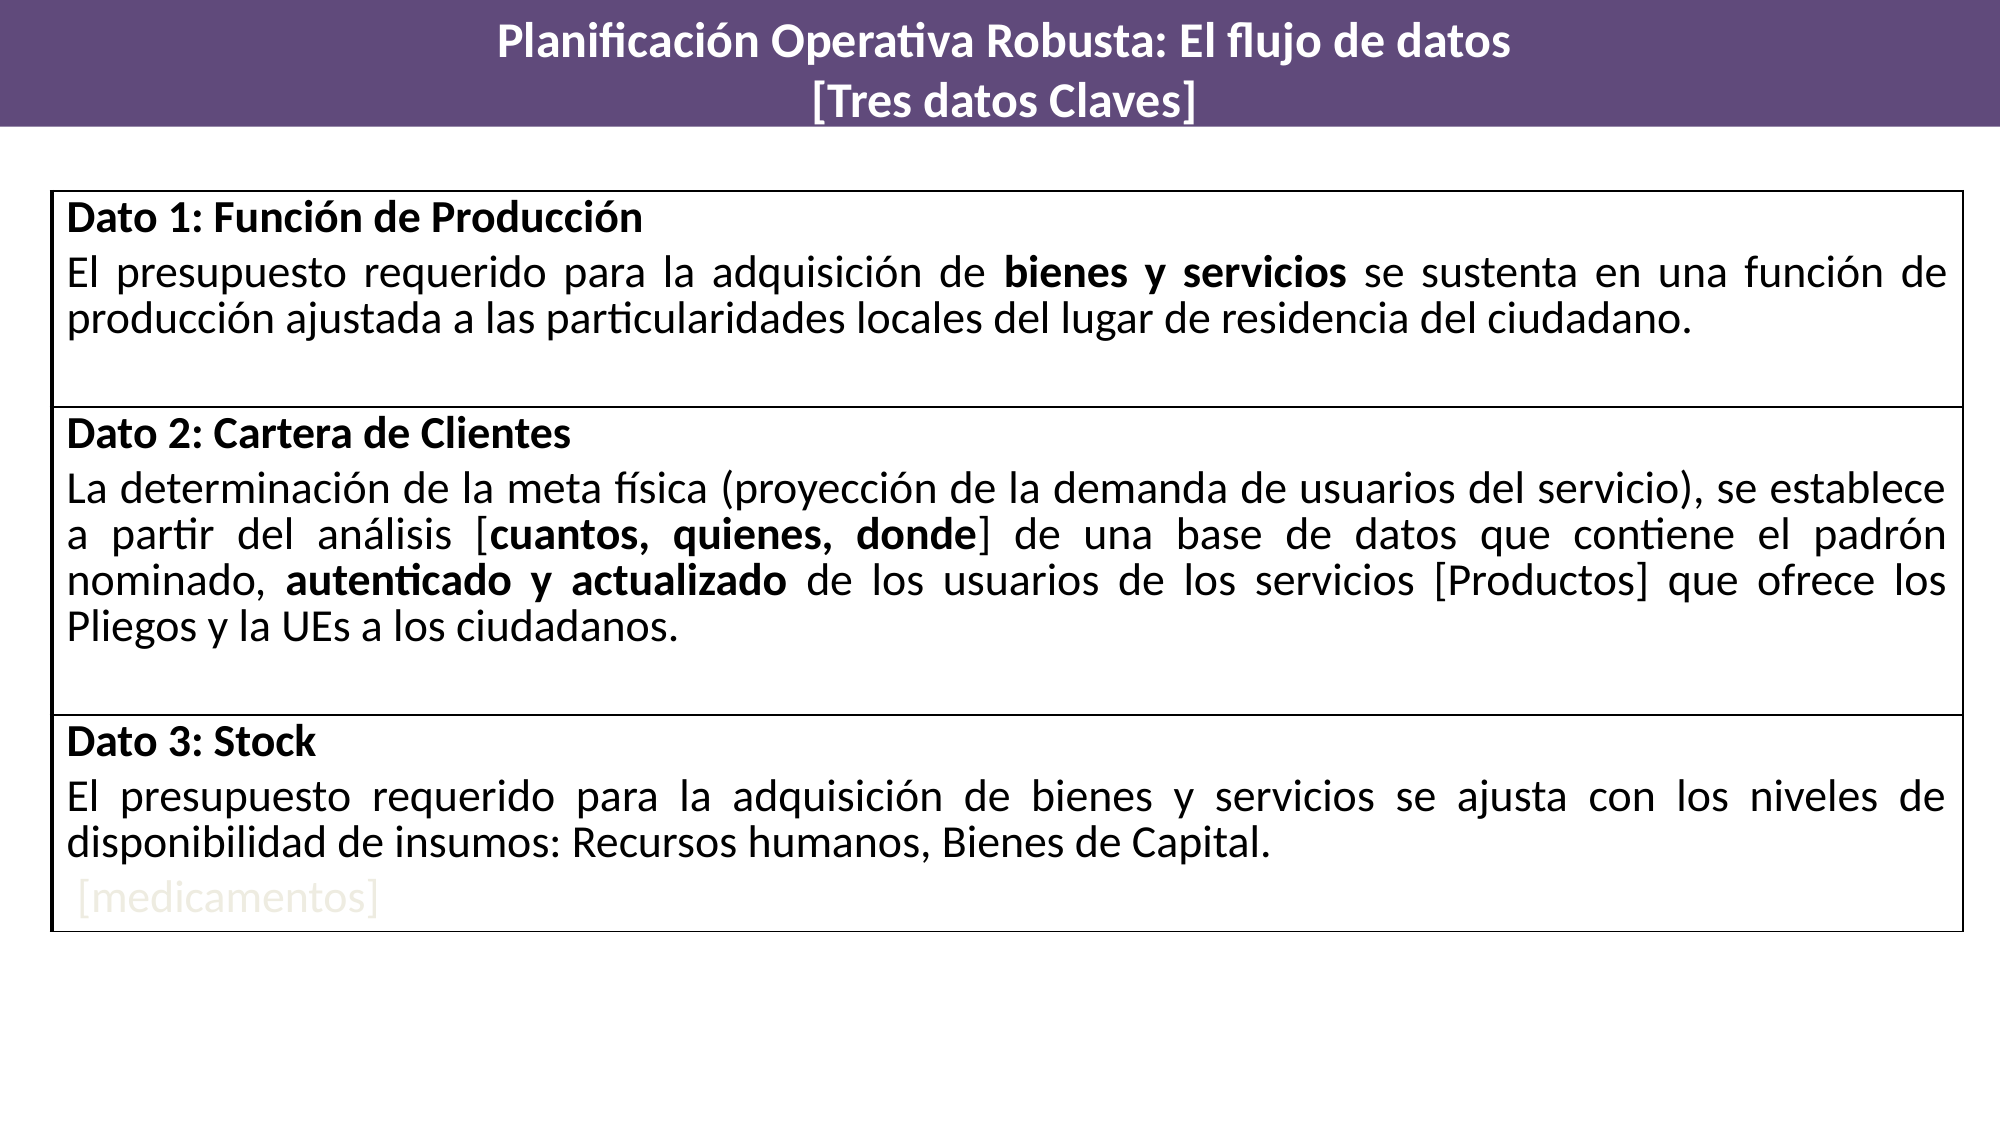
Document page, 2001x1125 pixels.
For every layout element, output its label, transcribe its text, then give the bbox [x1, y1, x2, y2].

table_header Dato 1: Función de Producción El presupuesto requerido para la adquisición de bienes y servicios se sustenta en una función de producción ajustada a las particularidades locales del lugar de residencia del ciudadano. [54, 192, 1962, 406]
text_box [1814, 0, 2000, 127]
table_cell Dato 2: Cartera de Clientes La determinación de la meta física (proyección de la demanda de usuarios del servicio), se establece a partir del análisis [cuantos, quienes, donde] de una base de datos que contiene el padrón nominado, autenticado y actualizado de los usuarios de los servicios [Productos] que ofrece los Pliegos y la UEs a los ciudadanos. [54, 408, 1962, 714]
text_box Planificación Operativa Robusta: El flujo de datos [Tres datos Claves] [196, 0, 1814, 135]
text_box [0, 0, 196, 127]
table_cell Dato 3: Stock El presupuesto requerido para la adquisición de bienes y servicios se ajusta con los niveles de disponibilidad de insumos: Recursos humanos, Bienes de Capital. [medicamentos] [54, 716, 1962, 931]
